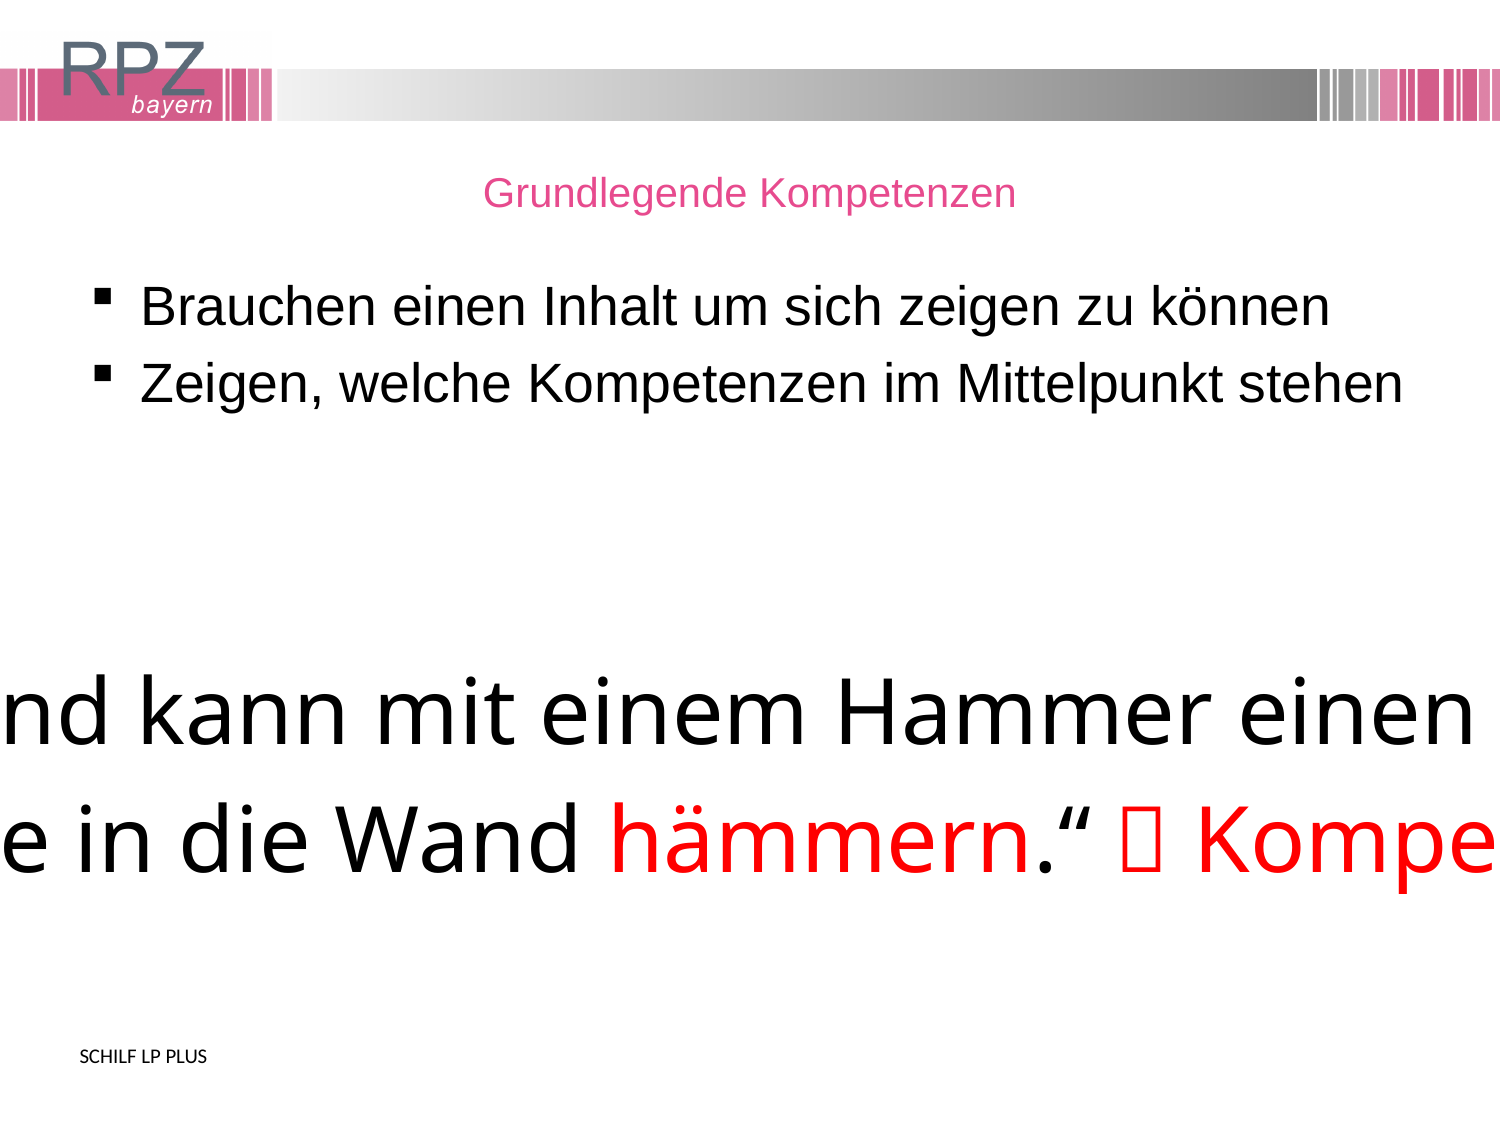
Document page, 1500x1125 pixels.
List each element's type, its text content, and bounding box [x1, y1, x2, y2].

picture [1443, 69, 1500, 121]
list Brauchen einen Inhalt um sich zeigen zu können Zeigen, welche Kompetenzen im Mittelpunkt stehen [75, 262, 1425, 539]
picture [1319, 69, 1379, 121]
title Grundlegende Kompetenzen [75, 149, 1425, 233]
picture [1380, 69, 1439, 121]
text_box „Jemand kann mit einem Hammer einen Nagel gerade in die Wand hämmern.“  Kompetenz [0, 645, 1500, 899]
picture [0, 31, 272, 121]
